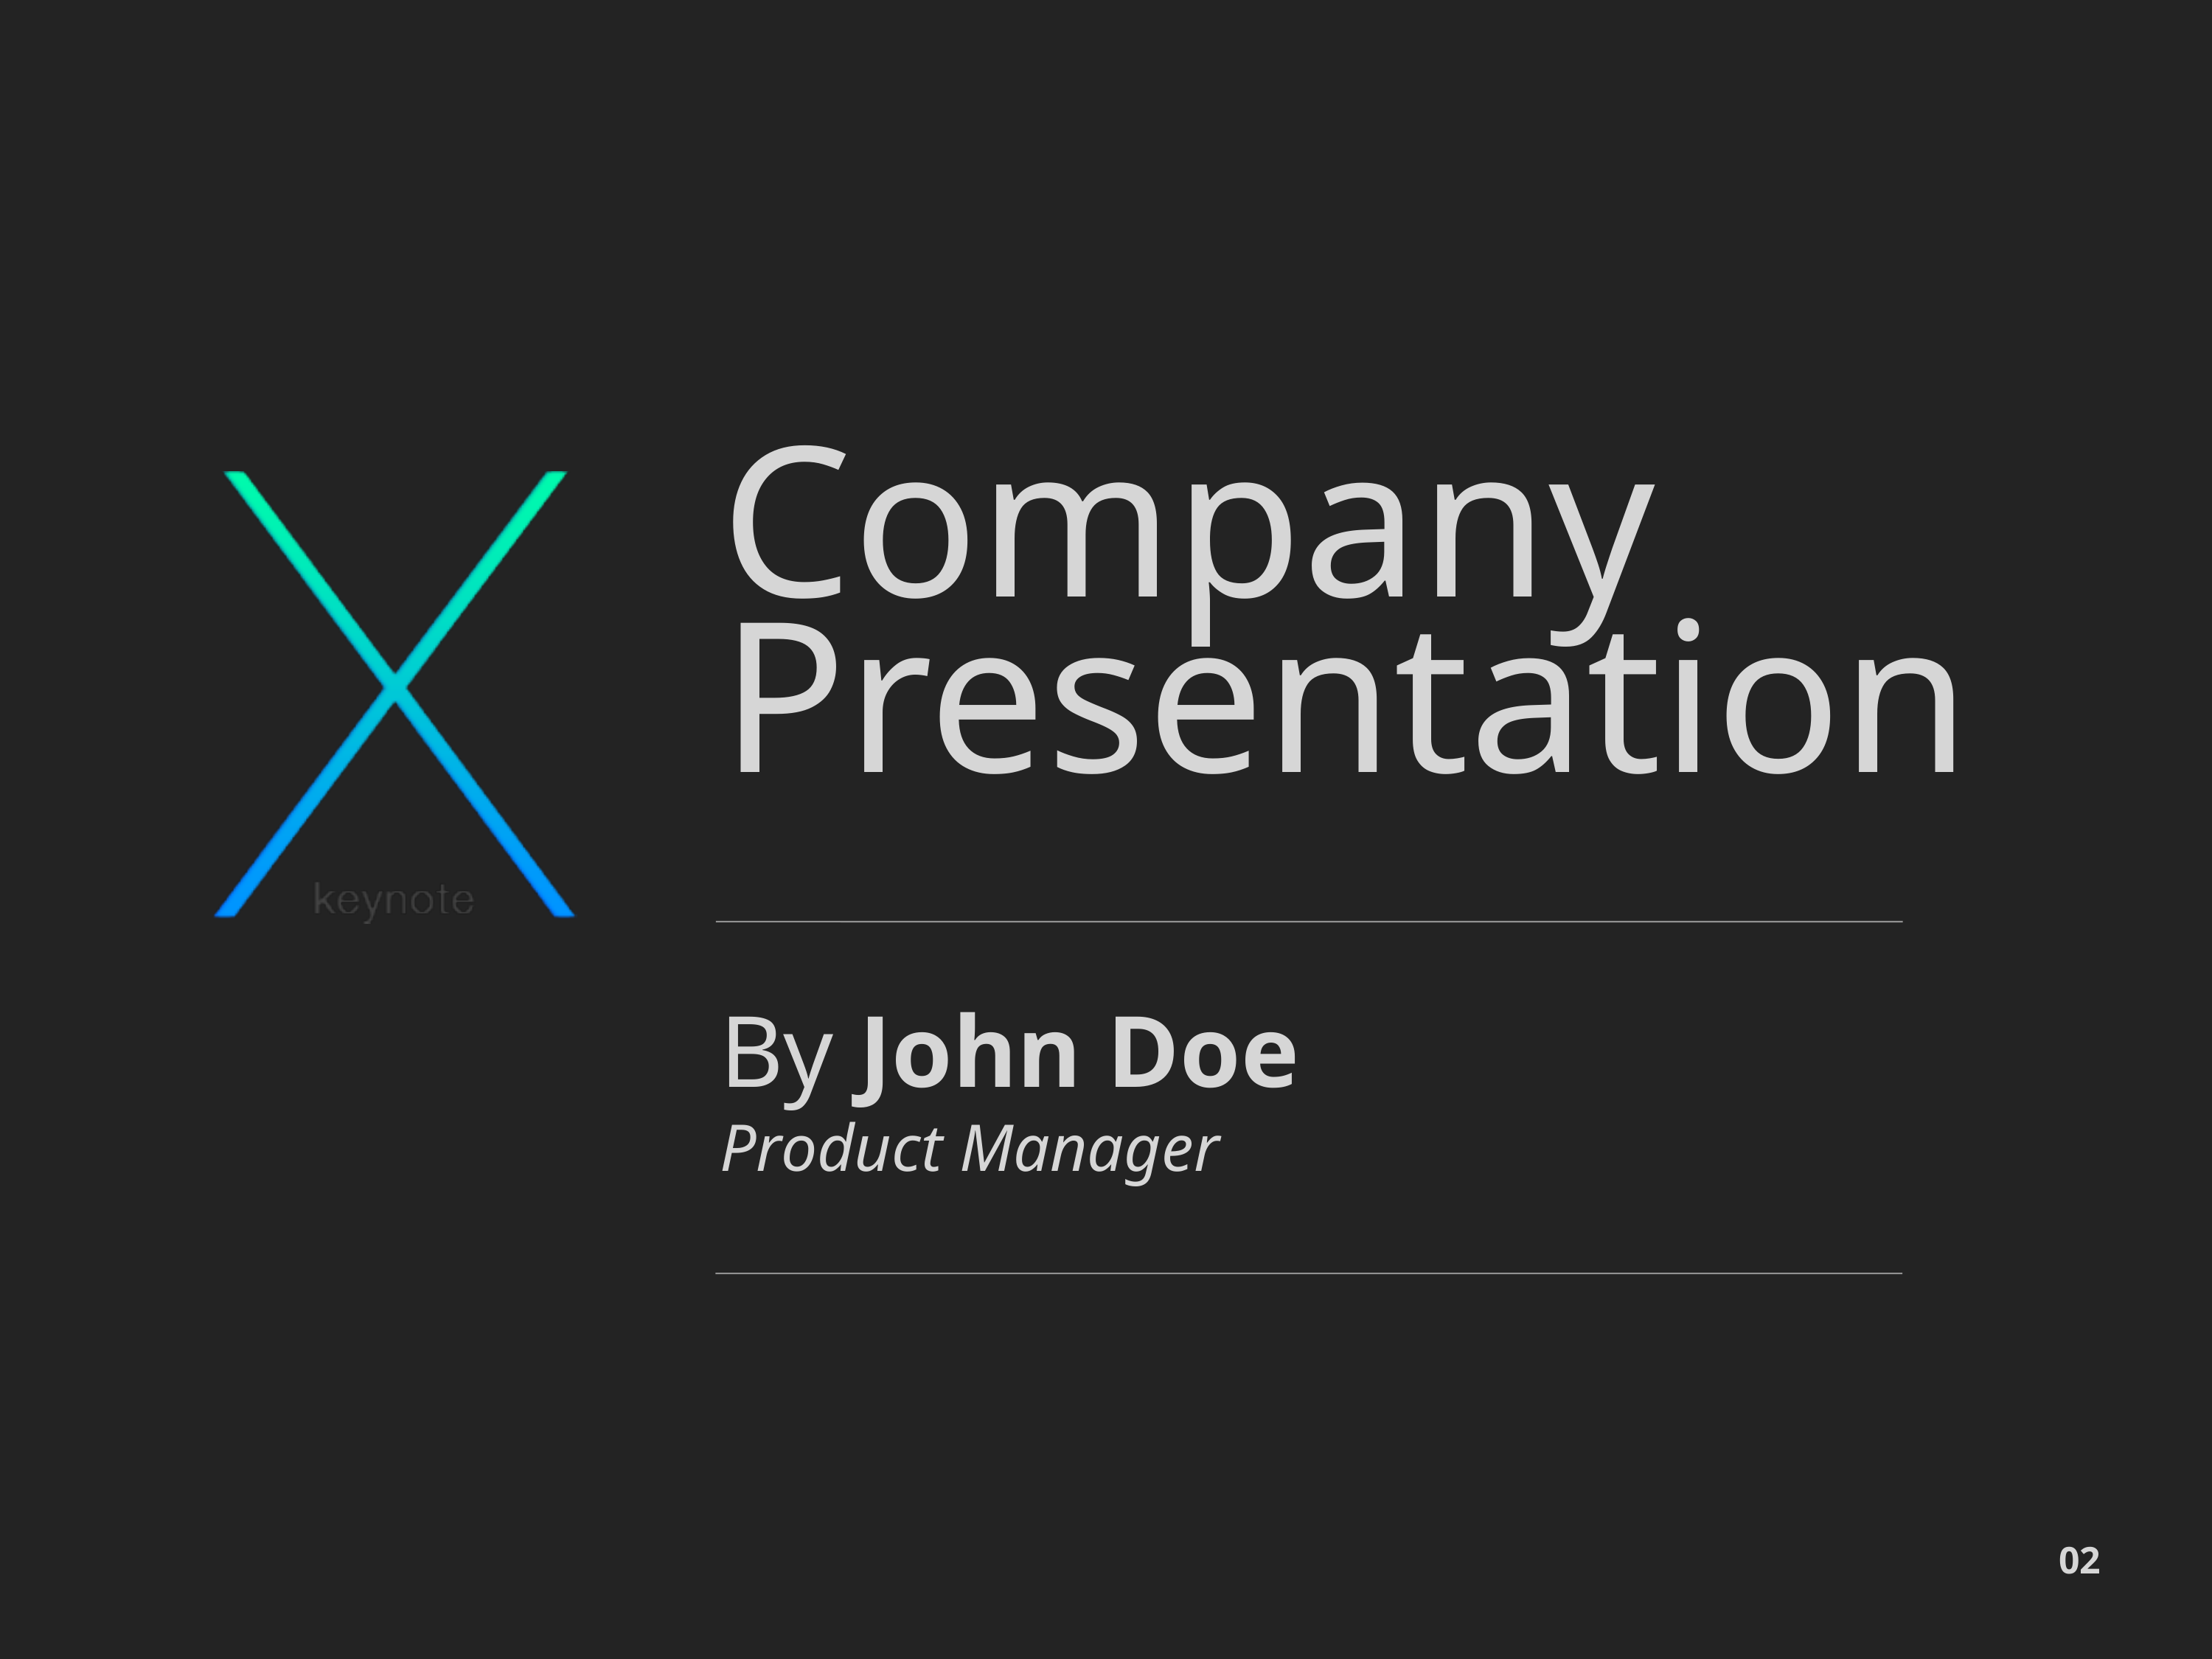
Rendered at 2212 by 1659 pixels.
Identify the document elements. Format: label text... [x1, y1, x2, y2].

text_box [212, 383, 1999, 1274]
text_box 02 [2051, 1527, 2108, 1591]
